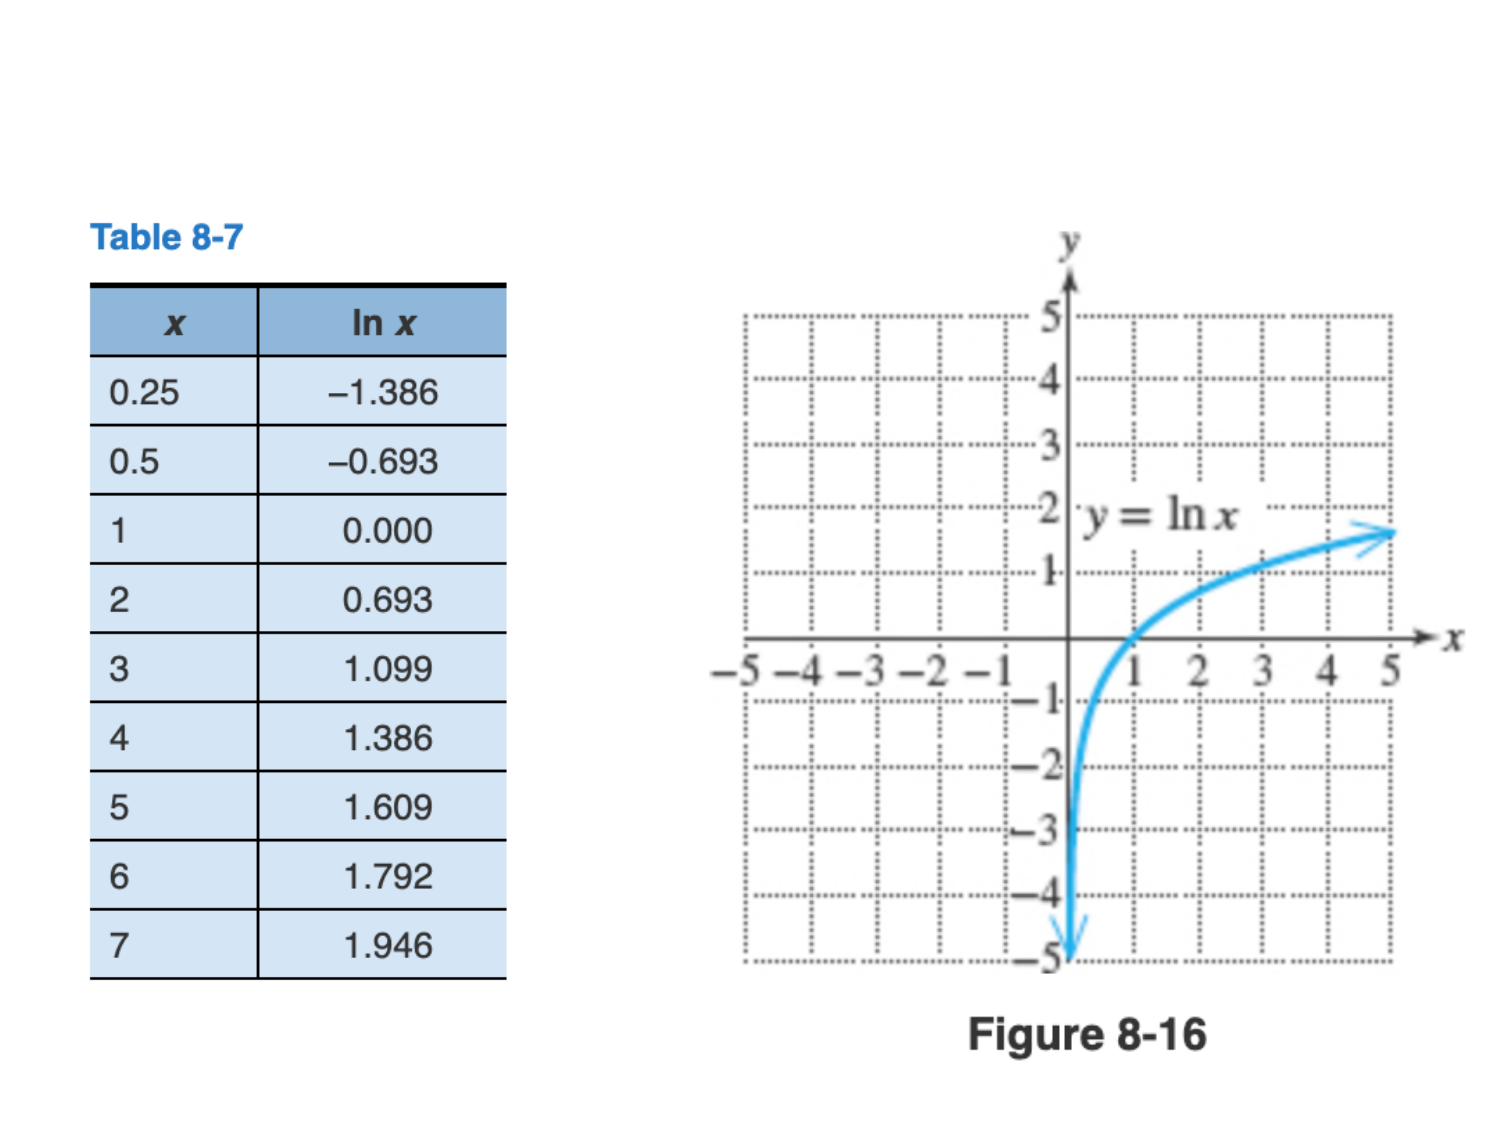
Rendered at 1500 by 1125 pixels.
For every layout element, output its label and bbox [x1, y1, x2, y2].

list [0, 196, 673, 1006]
picture [674, 196, 1500, 1071]
